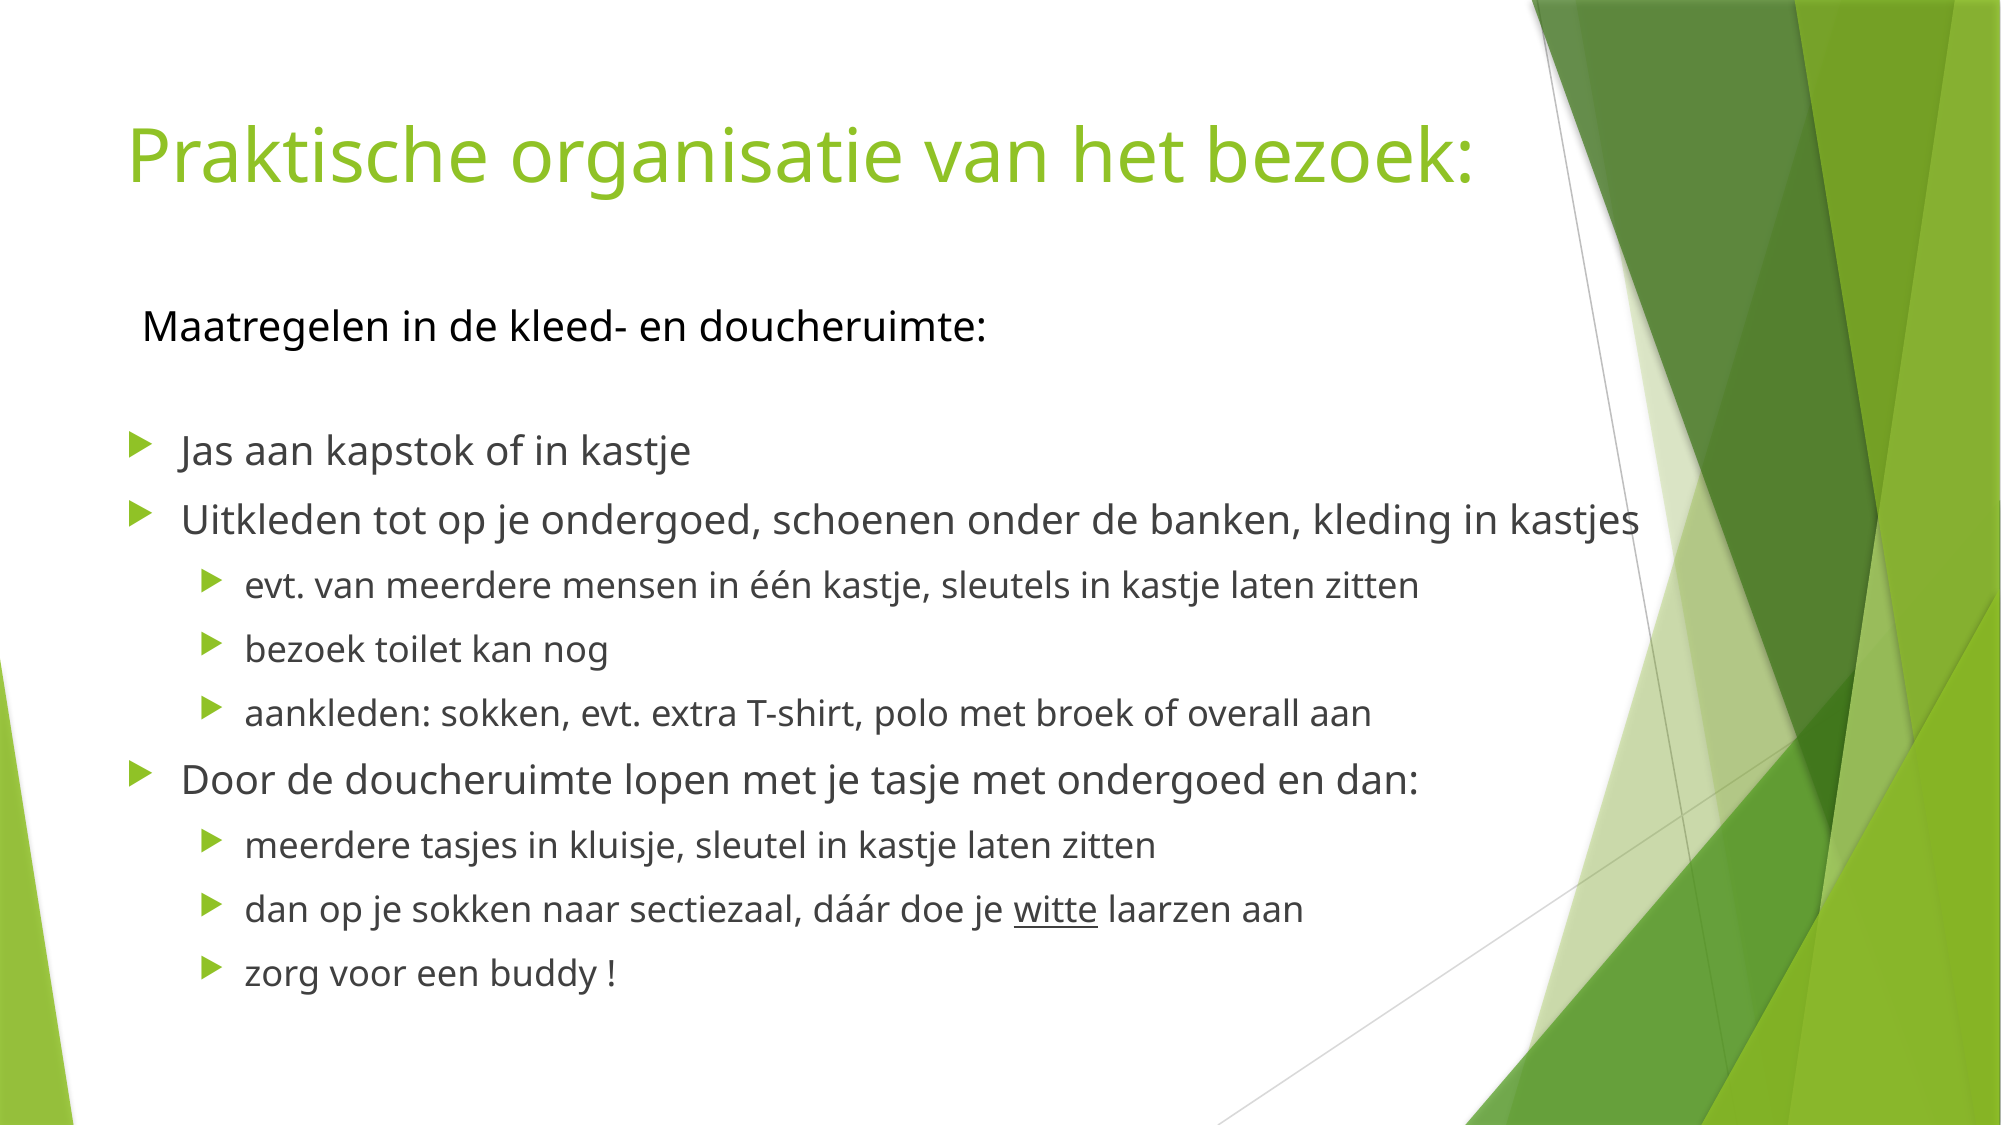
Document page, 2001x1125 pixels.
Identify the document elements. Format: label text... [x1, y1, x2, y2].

text_box Maatregelen in de kleed- en doucheruimte: [126, 292, 1298, 358]
list Jas aan kapstok of in kastje Uitkleden tot op je ondergoed, schoenen onder de banken, kleding in kastjes evt. van meerdere mensen in één kastje, sleutels in kastje laten zitten bezoek toilet kan nog aankleden: sokken, evt. extra T-shirt, polo met broek of overall aan Door de doucheruimte lopen met je tasje met ondergoed en dan: meerdere tasjes in kluisje, sleutel in kastje laten zitten dan op je sokken naar sectiezaal, dáár doe je witte laarzen aan zorg voor een buddy ! [111, 417, 1673, 1034]
title Praktische organisatie van het bezoek: [111, 99, 1522, 317]
